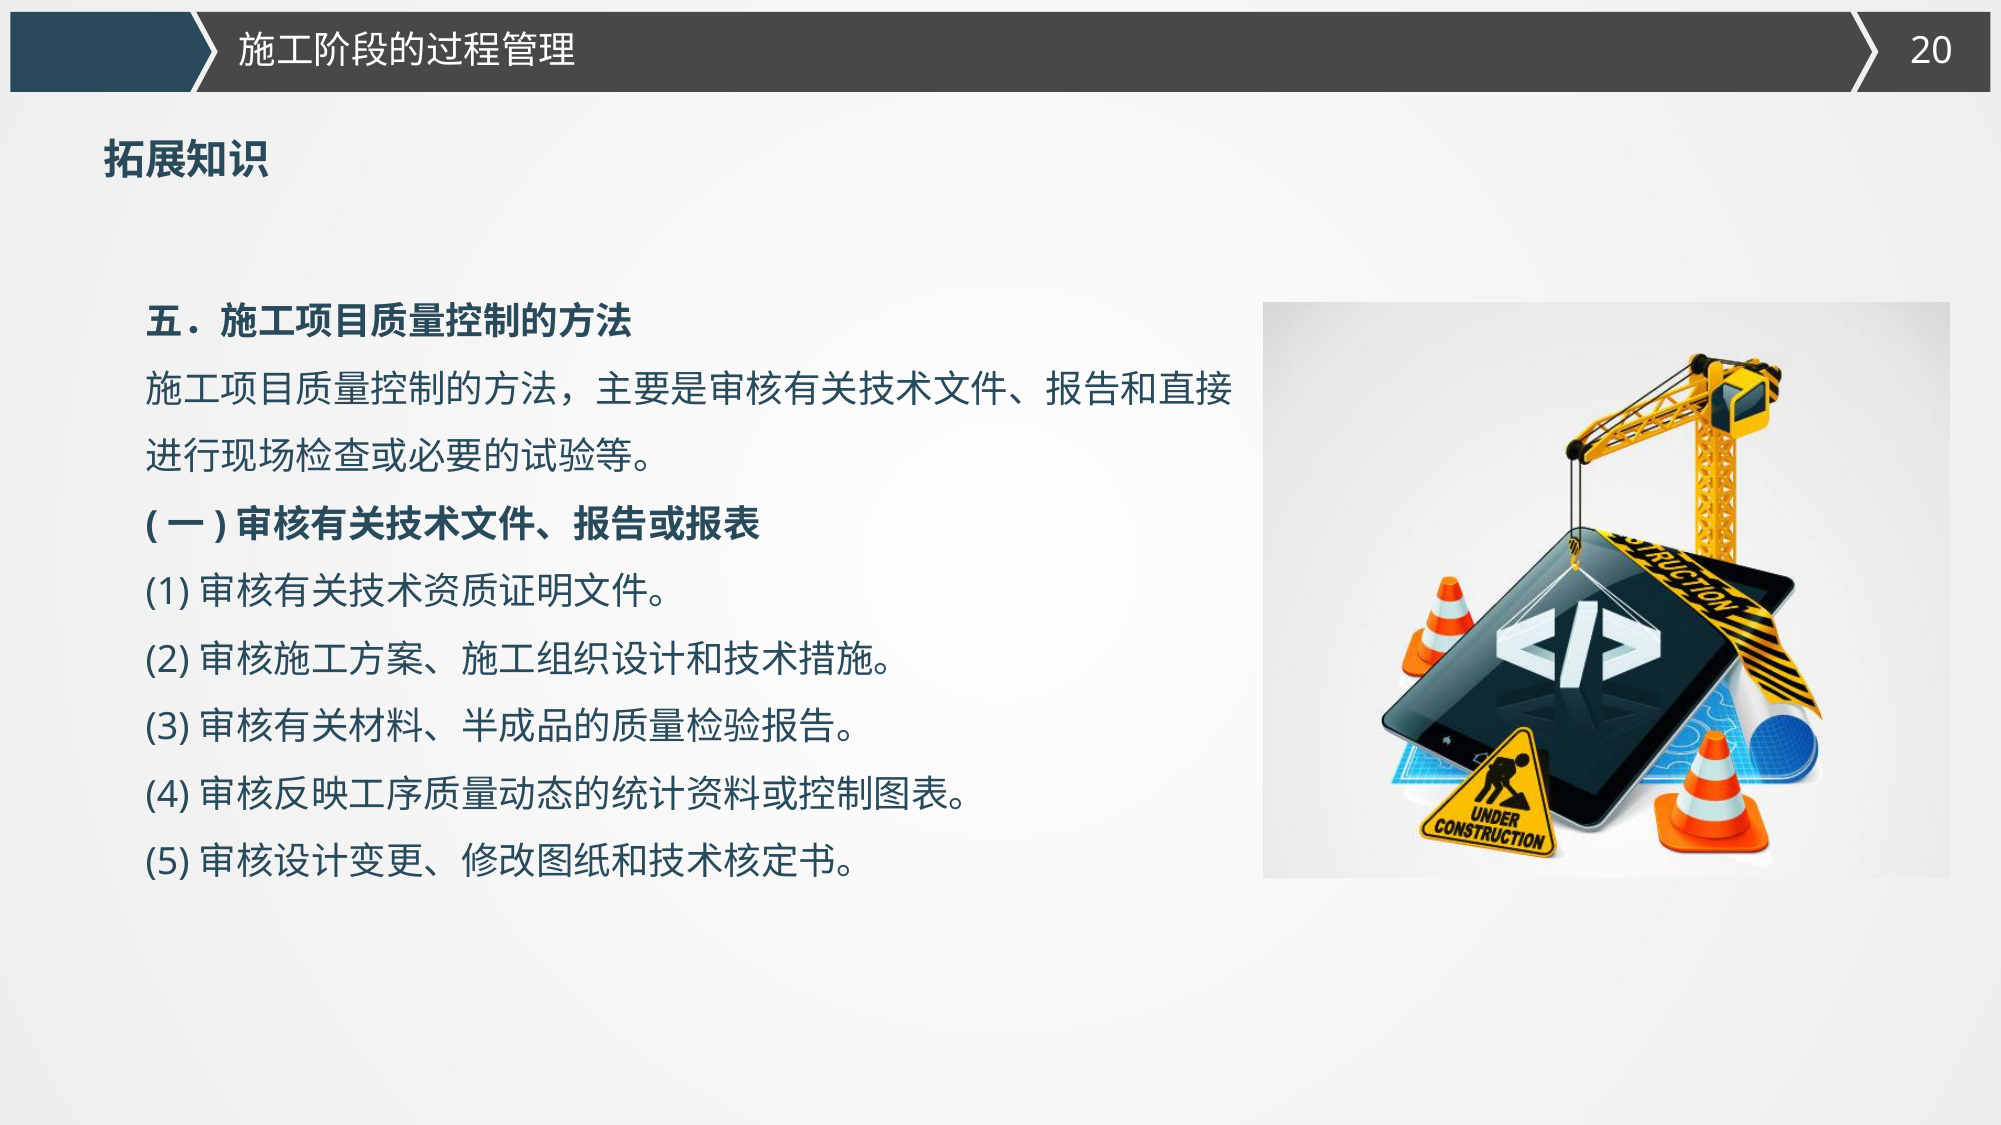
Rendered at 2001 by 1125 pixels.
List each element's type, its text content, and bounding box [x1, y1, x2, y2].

text_box 施工阶段的过程管理 [223, 19, 906, 169]
text_box 五．施工项目质量控制的方法 施工项目质量控制的方法，主要是审核有关技术文件、报告和直接进行现场检查或必要的试验等。 (一)审核有关技术文件、报告或报表 (1)审核有关技术资质证明文件。 (2)审核施工方案、施工组织设计和技术措施。 (3)审核有关材料、半成品的质量检验报告。 (4)审核反映工序质量动态的统计资料或控制图表。 (5)审核设计变更、修改图纸和技术核定书。 [130, 267, 1253, 935]
text_box 拓展知识 [88, 125, 496, 190]
picture [0, 0, 2001, 1125]
